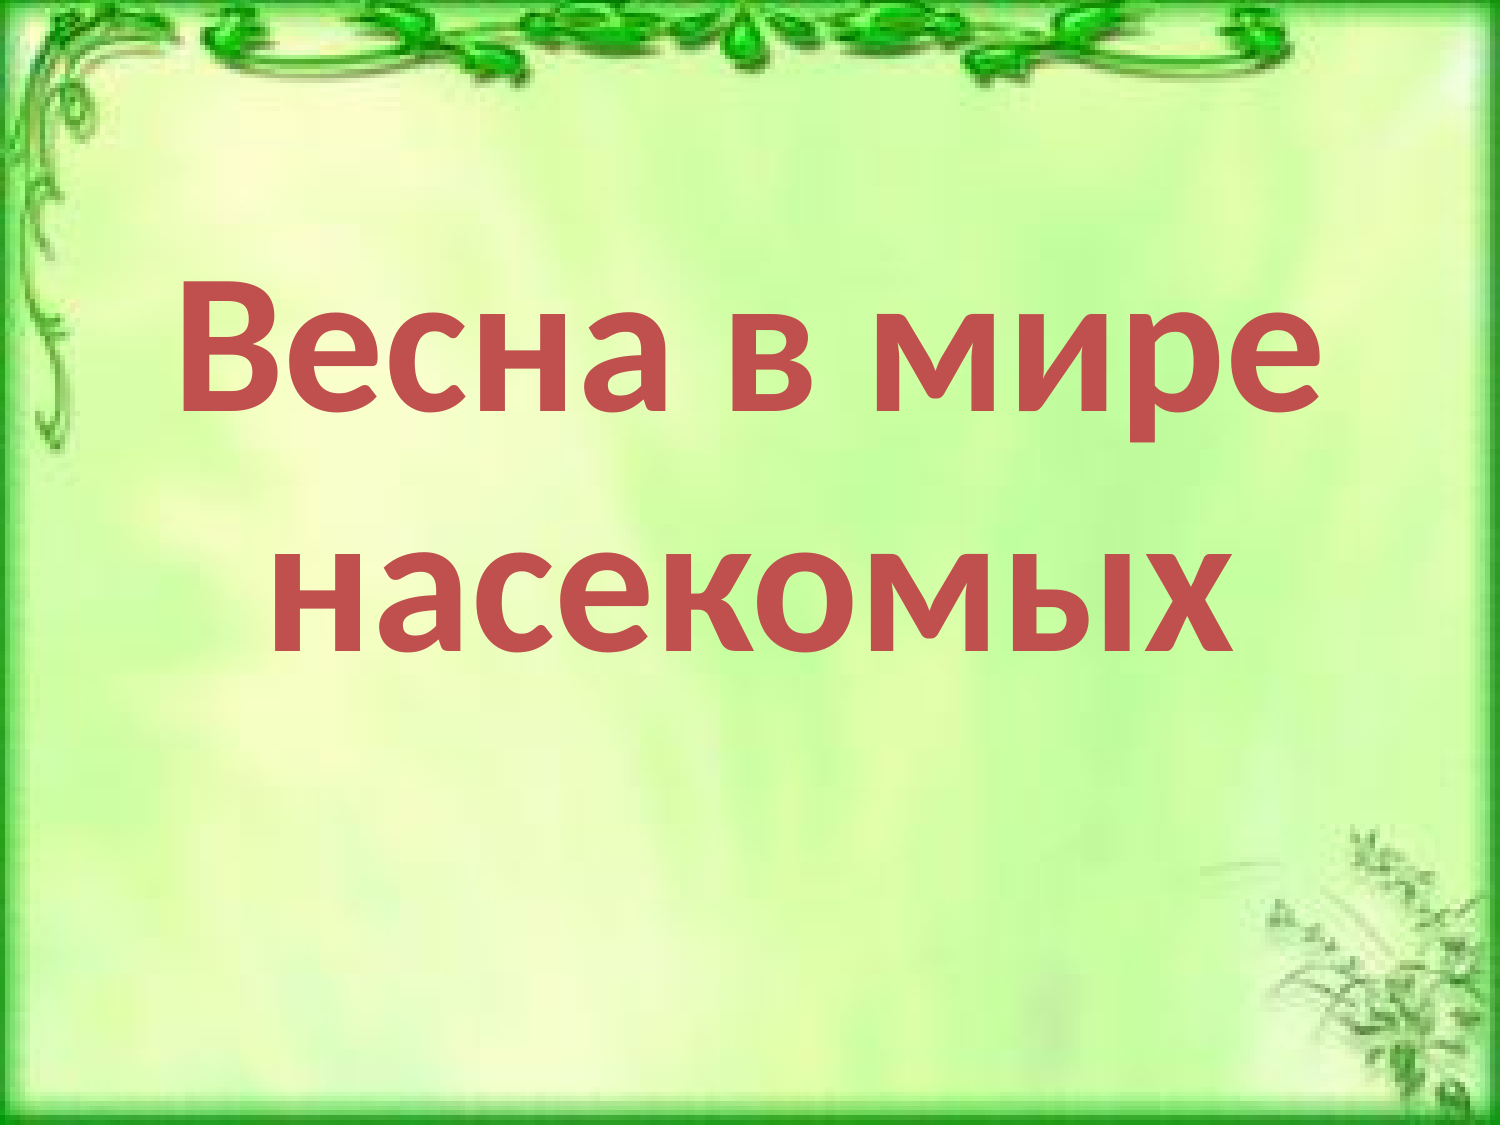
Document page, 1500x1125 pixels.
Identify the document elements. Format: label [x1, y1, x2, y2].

list [0, 0, 1500, 1125]
